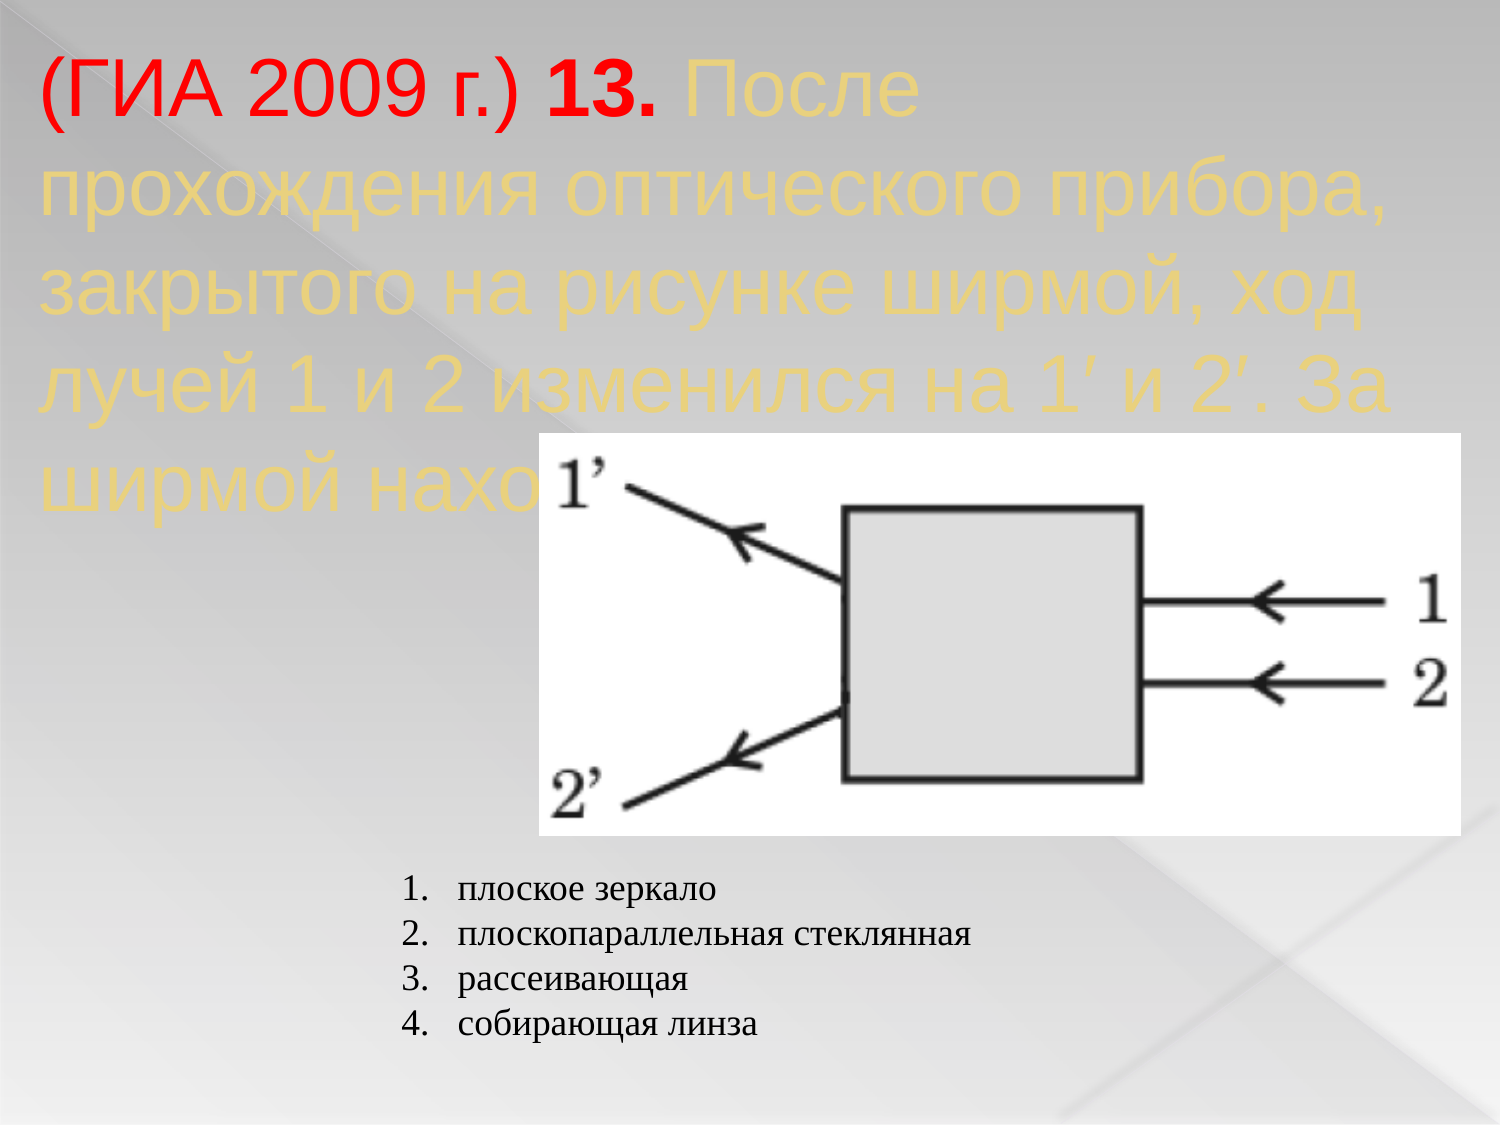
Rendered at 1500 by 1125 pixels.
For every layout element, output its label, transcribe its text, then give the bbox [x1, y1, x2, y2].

picture [538, 433, 1462, 836]
text_box плоское зеркало плоскопараллельная стеклянная рассеивающая собирающая линза [386, 855, 1161, 1051]
title (ГИА 2009 г.) 13. После прохождения оптического прибора, закрытого на рисунке ширмой, ход лучей 1 и 2 изменился на 1′ и 2′. За ширмой находится [23, 23, 1418, 539]
